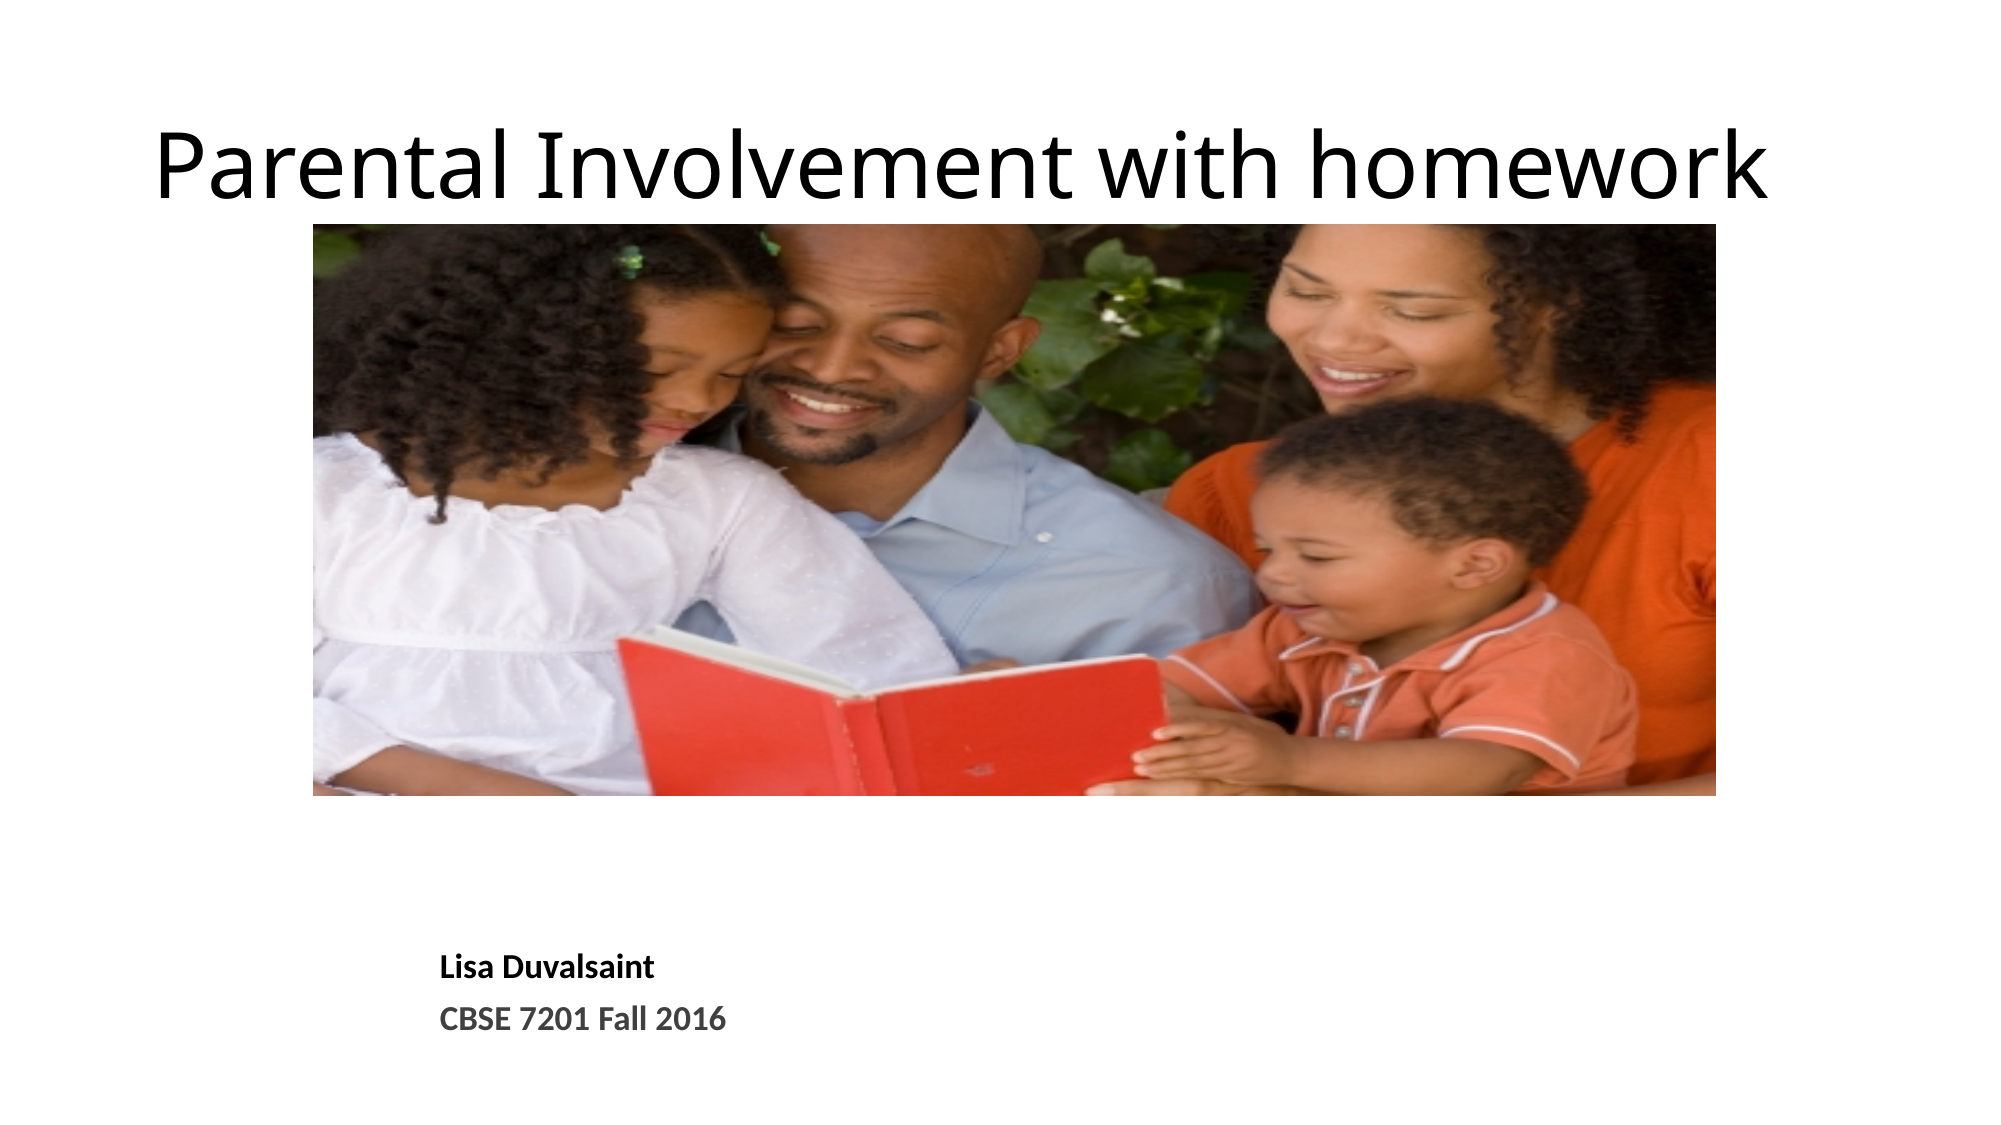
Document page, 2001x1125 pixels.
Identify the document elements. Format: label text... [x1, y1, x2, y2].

title Parental Involvement with homework [137, 59, 1863, 278]
picture [313, 224, 1716, 796]
list Lisa Duvalsaint CBSE 7201 Fall 2016 [424, 350, 1888, 1055]
